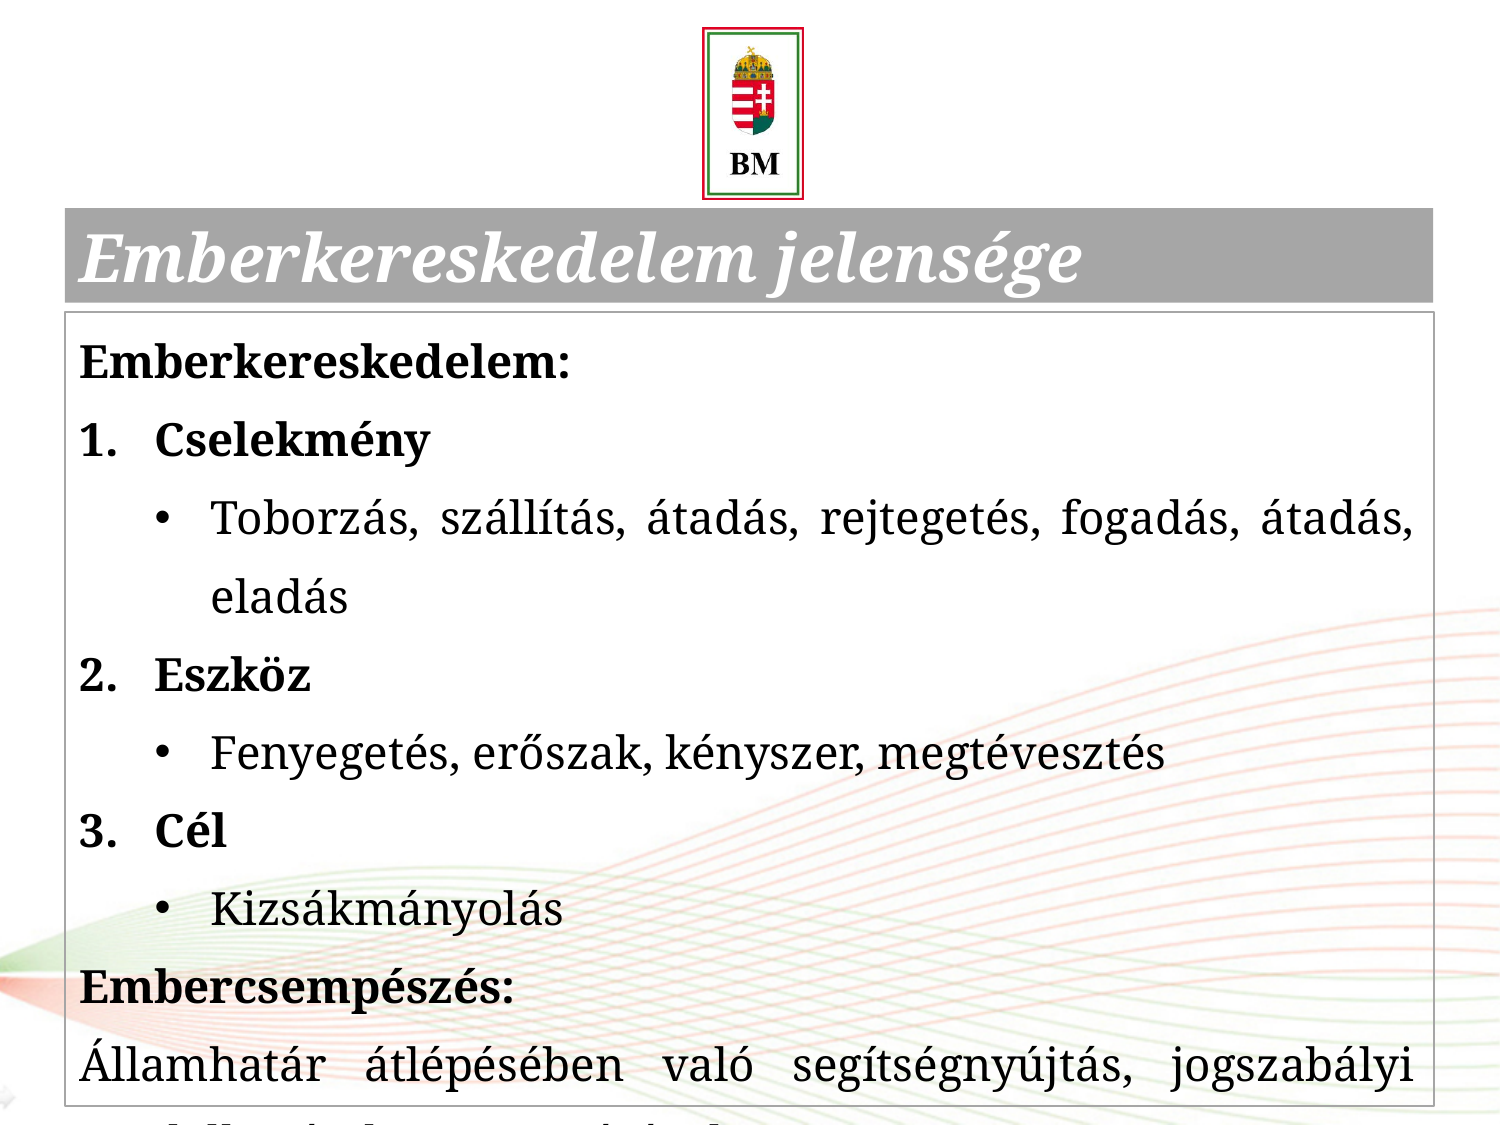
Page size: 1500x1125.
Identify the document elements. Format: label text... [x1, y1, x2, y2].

text_box Emberkereskedelem jelensége [64, 208, 1434, 303]
text_box [1431, 310, 1436, 1108]
text_box [616, 1, 880, 178]
text_box Emberkereskedelem: Cselekmény Toborzás, szállítás, átadás, rejtegetés, fogadás, átadás, eladás Eszköz Fenyegetés, erőszak, kényszer, megtévesztés Cél Kizsákmányolás Embercsempészés: Államhatár átlépésében való segítségnyújtás, jogszabályi rendelkezések megszegésével [64, 302, 1431, 1125]
picture [0, 0, 1500, 1125]
